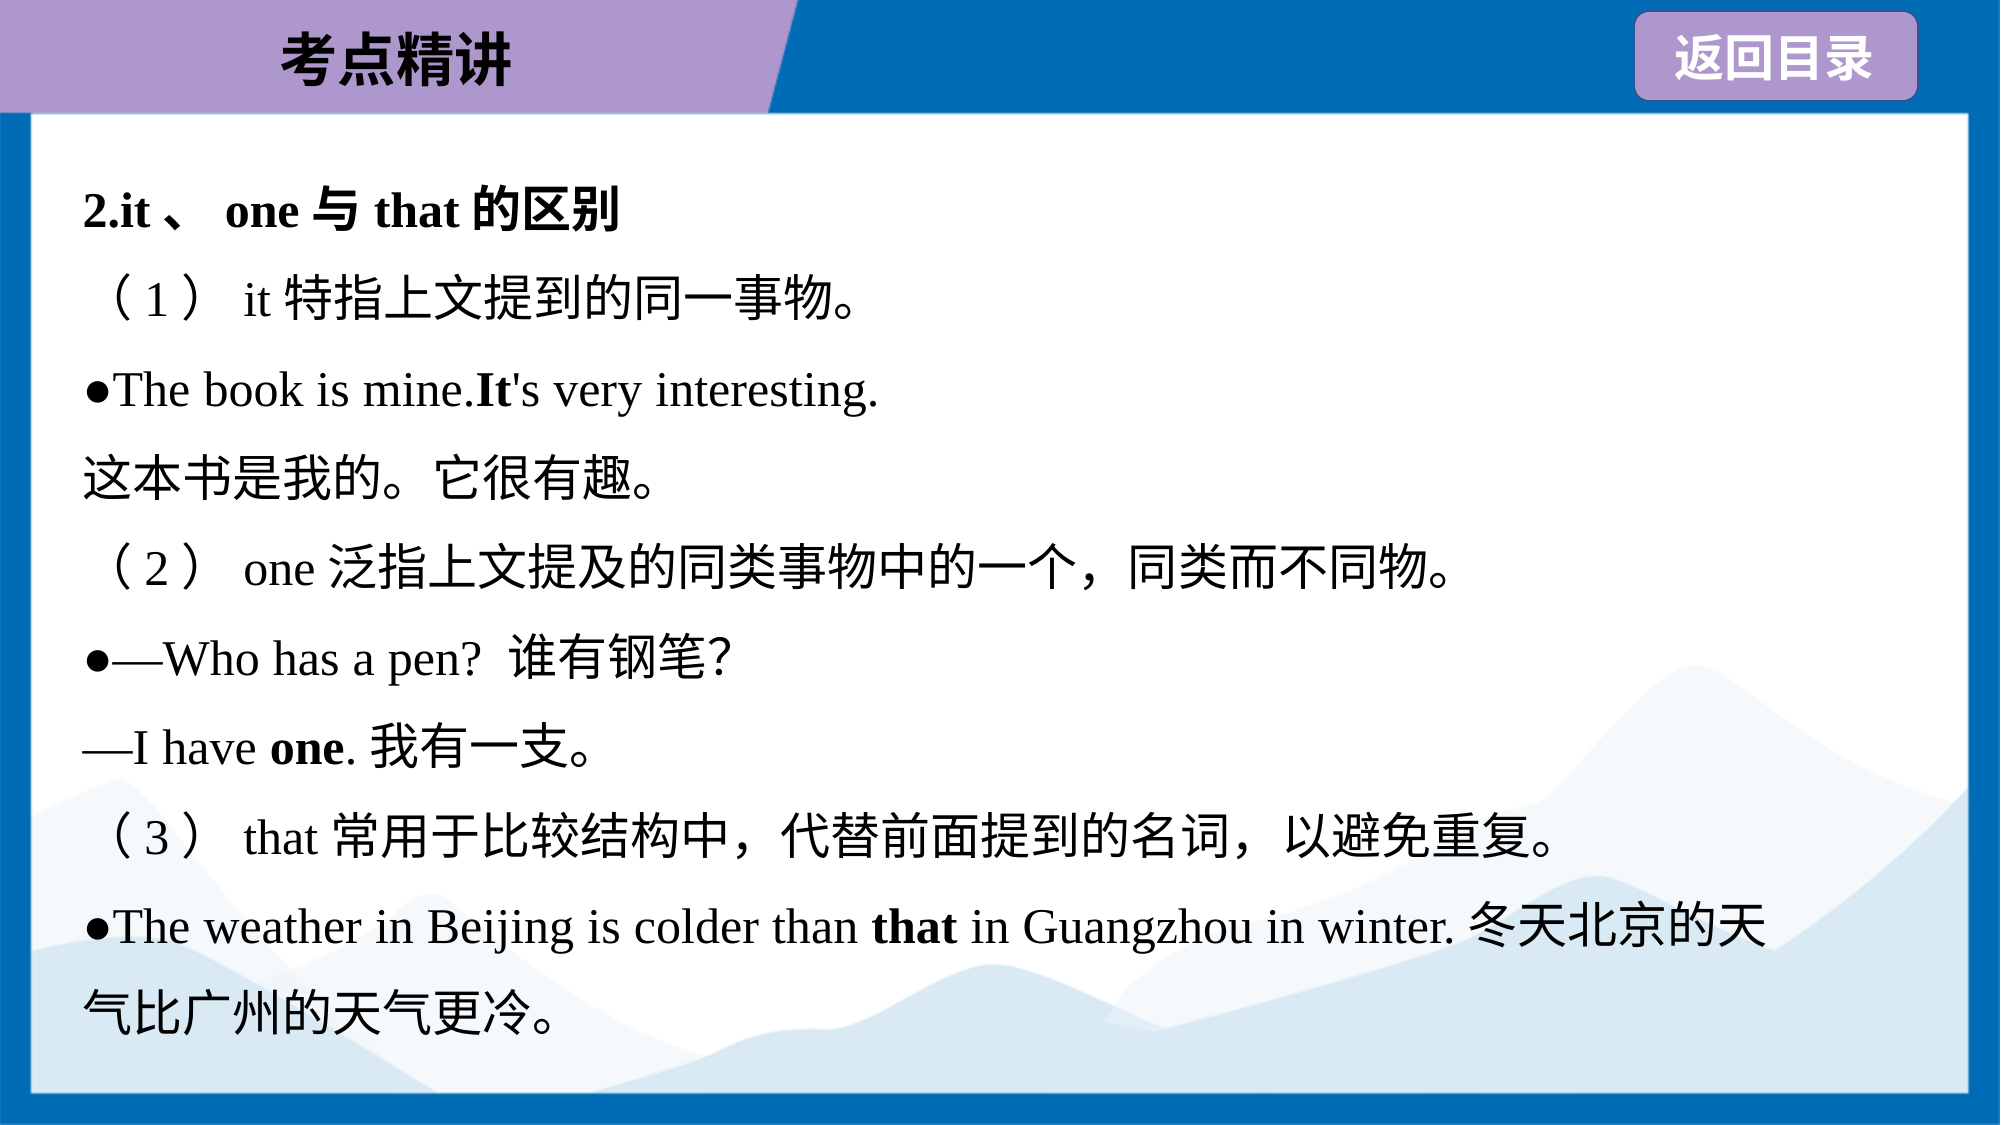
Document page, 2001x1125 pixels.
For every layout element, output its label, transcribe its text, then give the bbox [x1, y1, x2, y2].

picture [0, 0, 2000, 1125]
text_box 2.it、one与that的区别 （1）it特指上文提到的同一事物。 ●The book is mine.It's very interesting. 这本书是我的。它很有趣。 （2）one泛指上文提及的同类事物中的一个，同类而不同物。 ●—Who has a pen? 谁有钢笔？ —I have one.我有一支。 （3）that常用于比较结构中，代替前面提到的名词，以避免重复。 ●The weather in Beijing is colder than that in Guangzhou in winter.冬天北京的天 气比广州的天气更冷。 [82, 147, 1917, 1032]
